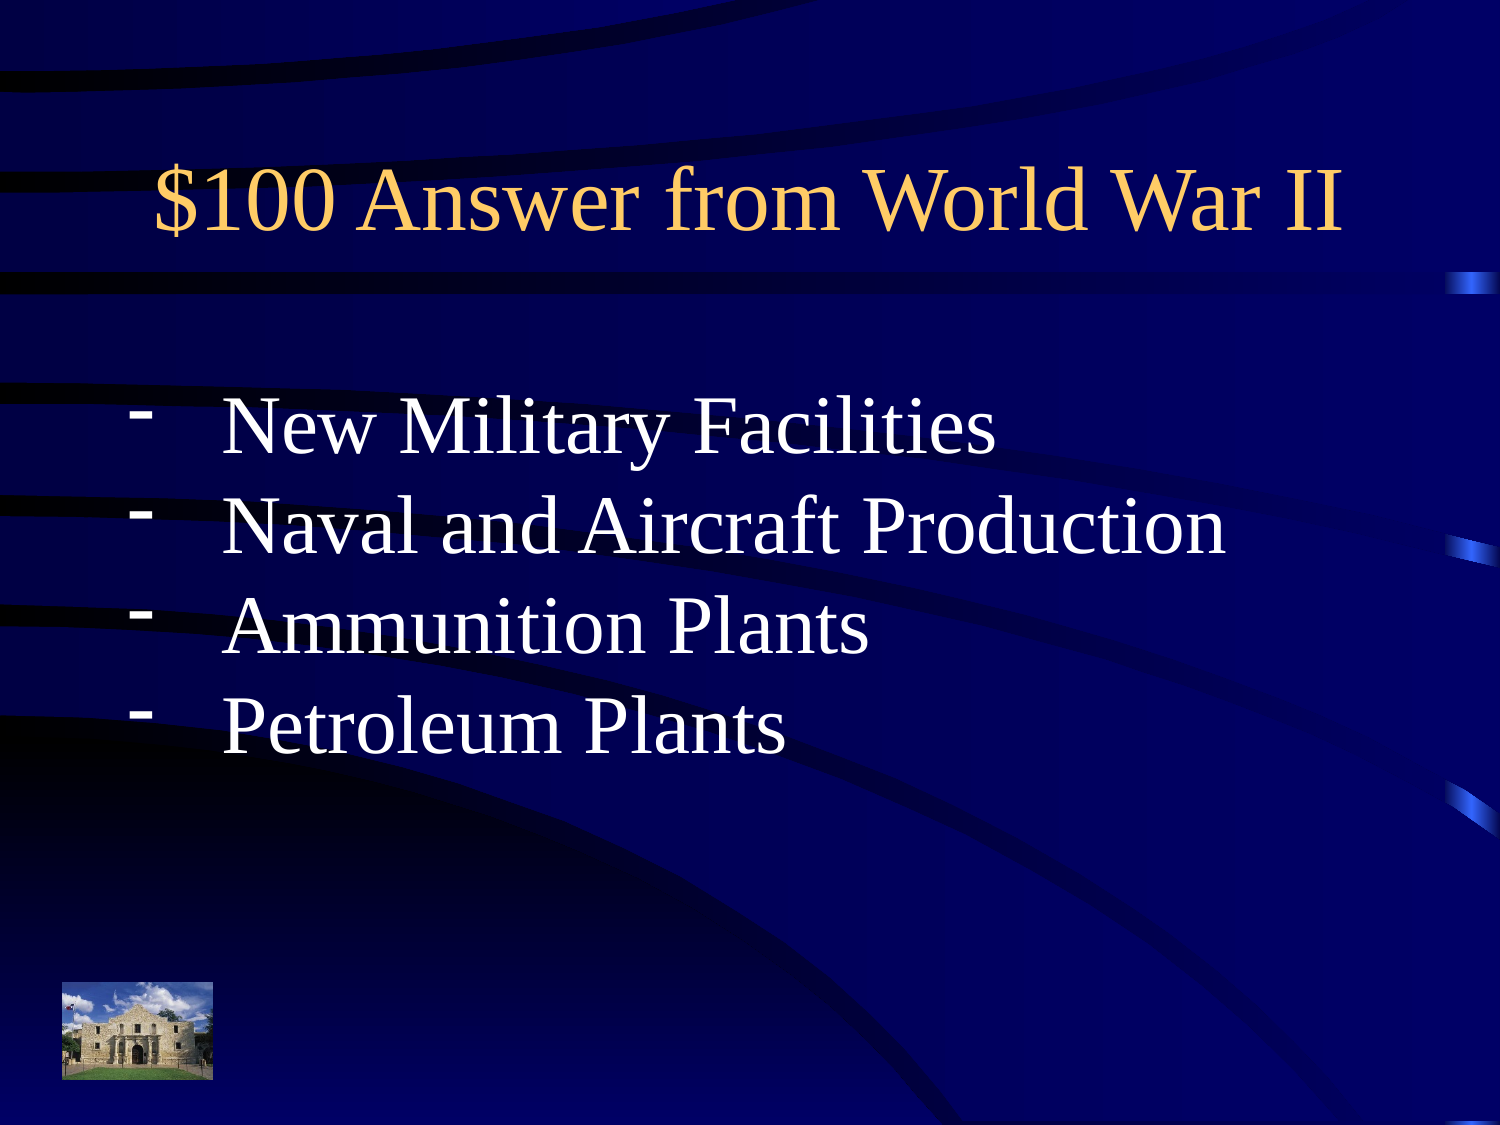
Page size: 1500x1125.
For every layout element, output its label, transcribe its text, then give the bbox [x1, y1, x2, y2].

text_box New Military Facilities Naval and Aircraft Production Ammunition Plants Petroleum Plants [112, 362, 1363, 778]
title $100 Answer from World War II [112, 99, 1388, 288]
picture [62, 982, 213, 1081]
